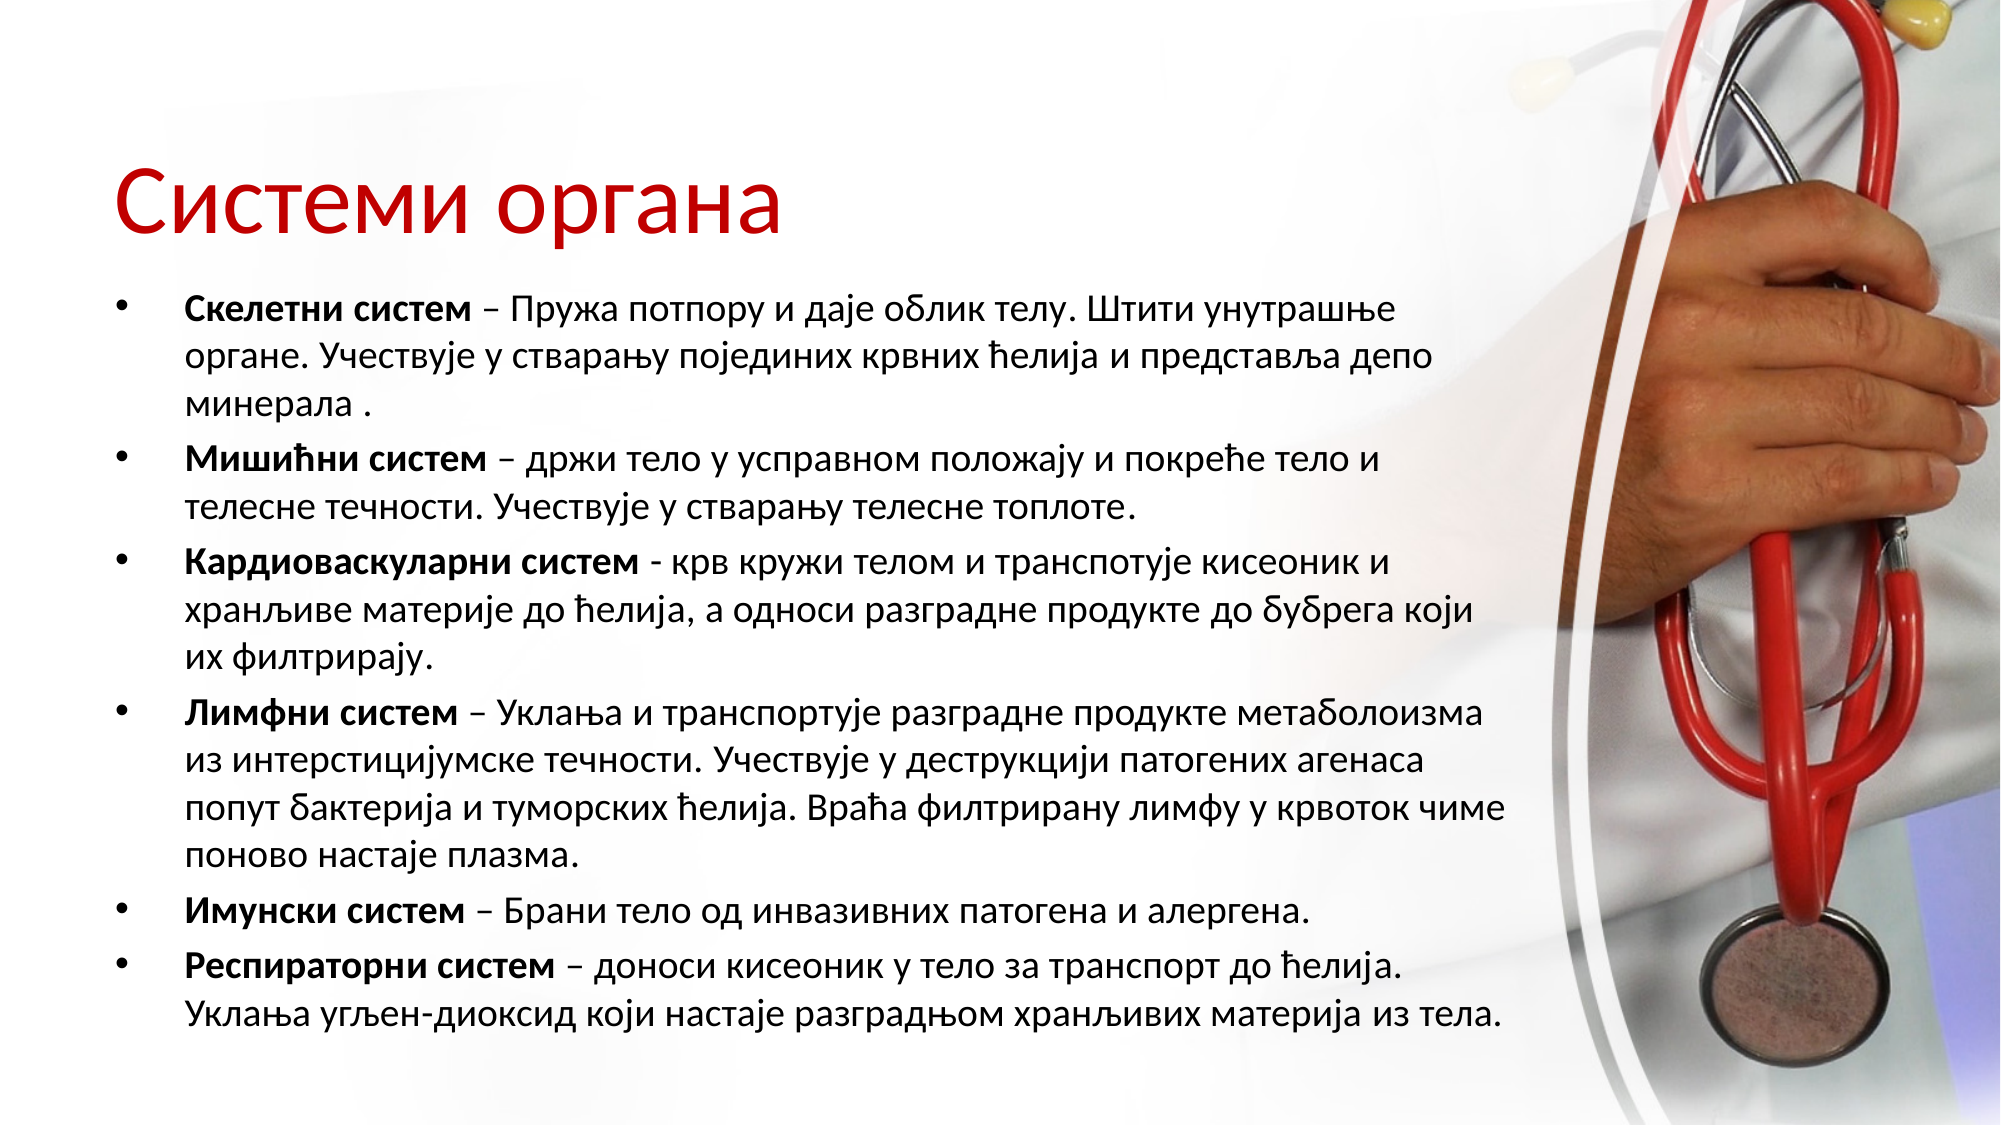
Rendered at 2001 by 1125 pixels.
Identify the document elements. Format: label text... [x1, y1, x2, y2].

title Системи органа [99, 110, 1540, 278]
list Скелетни систем – Пружа потпору и даје облик телу. Штити унутрашње органе. Учествује у стварању појединих крвних ћелија и представља депо минерала . Мишићни систем – држи тело у усправном положају и покреће тело и телесне течности. Учествује у стварању телесне топлоте. Кардиоваскуларни систем - крв кружи телом и транспотује кисеоник и хранљиве материје до ћелија, а односи разградне продукте до бубрега који их филтрирају. Лимфни систем – Уклања и транспортује разградне продукте метаболоизма из интерстицијумске течности. Учествује у деструкцији патогених агенаса попут бактерија и туморских ћелија. Враћа филтрирану лимфу у крвоток чиме поново настаје плазма. Имунски систем – Брани тело од инвазивних патогена и алергена. Респираторни систем – доноси кисеоник у тело за транспорт до ћелија.​ Уклања угљен-диоксид који настаје разградњом хранљивих материја из тела. [100, 273, 1537, 1104]
picture [0, 0, 2001, 1125]
